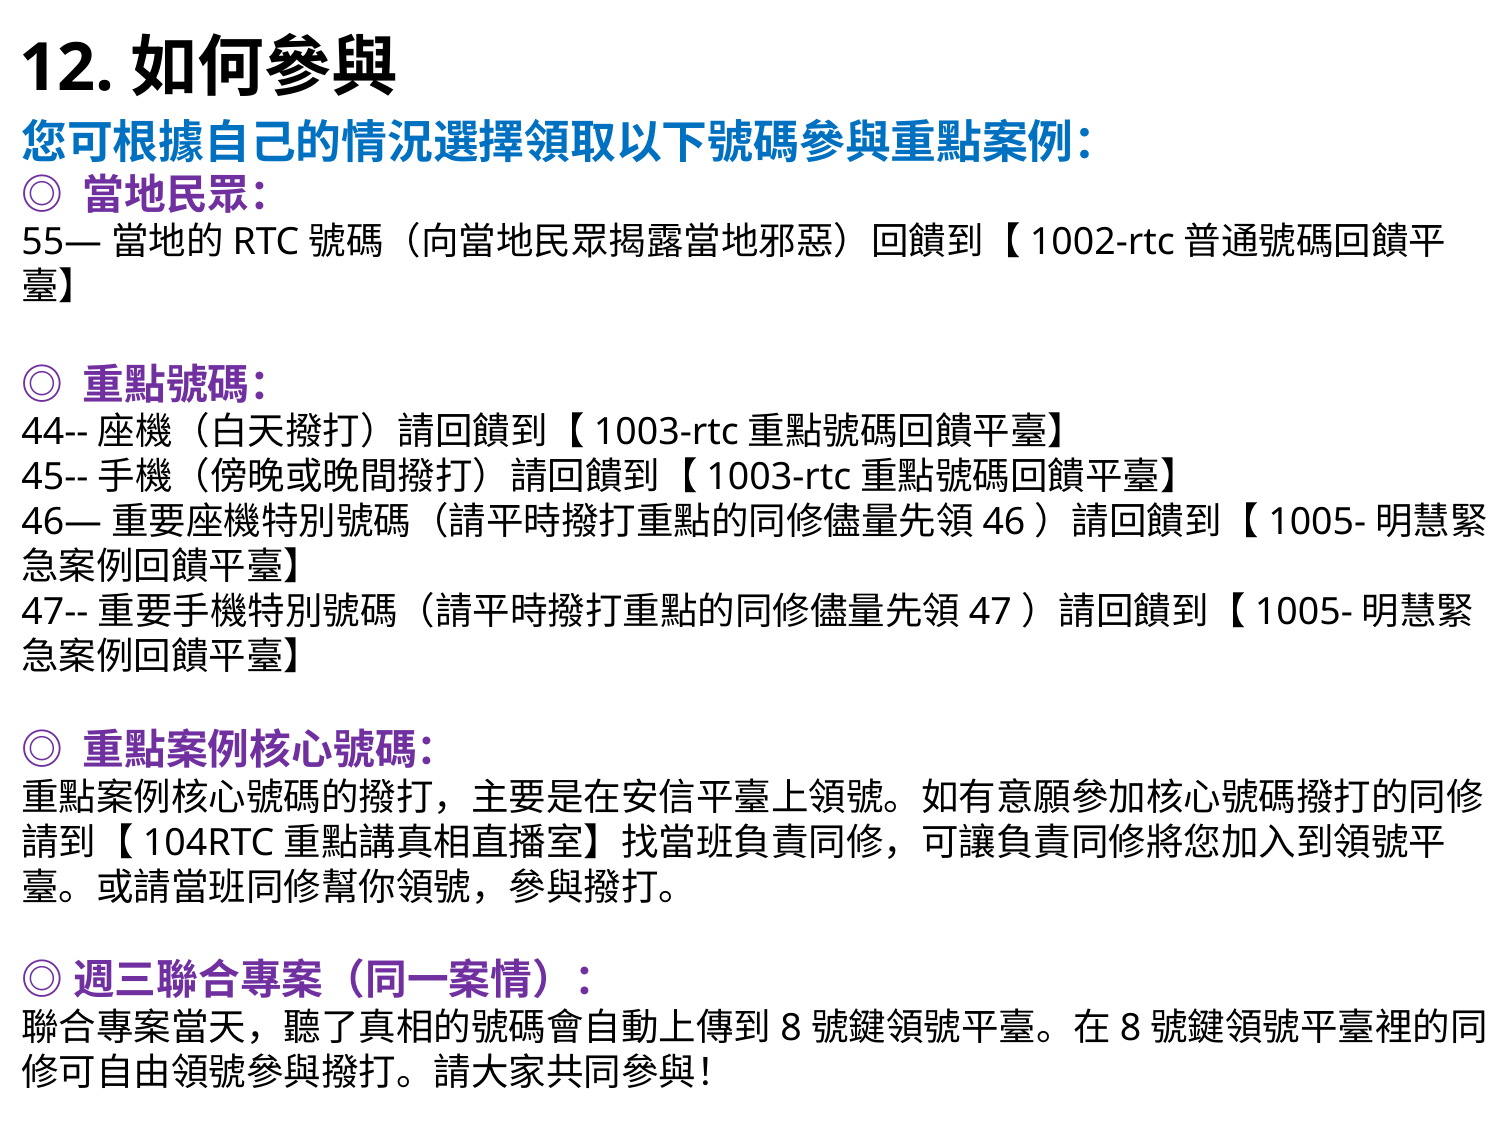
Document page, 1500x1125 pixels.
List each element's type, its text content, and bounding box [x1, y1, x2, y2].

text_box 您可根據自己的情況選擇領取以下號碼參與重點案例： ◎ 當地民眾： 55—當地的RTC號碼（向當地民眾揭露當地邪惡）回饋到【1002-rtc普通號碼回饋平臺】 ◎ 重點號碼： 44--座機（白天撥打）請回饋到【1003-rtc重點號碼回饋平臺】 45--手機（傍晚或晚間撥打）請回饋到【1003-rtc重點號碼回饋平臺】 46—重要座機特別號碼（請平時撥打重點的同修儘量先領46）請回饋到【1005-明慧緊急案例回饋平臺】 47--重要手機特別號碼（請平時撥打重點的同修儘量先領47）請回饋到【1005-明慧緊急案例回饋平臺】 ◎ 重點案例核心號碼： 重點案例核心號碼的撥打，主要是在安信平臺上領號。如有意願參加核心號碼撥打的同修請到【104RTC重點講真相直播室】找當班負責同修，可讓負責同修將您加入到領號平臺。或請當班同修幫你領號，參與撥打。 ◎週三聯合專案（同一案情）： 聯合專案當天，聽了真相的號碼會自動上傳到8號鍵領號平臺。在8號鍵領號平臺裡的同修可自由領號參與撥打。請大家共同參與！ [13, 105, 1500, 1100]
text_box 12.如何參與 [11, 15, 406, 111]
